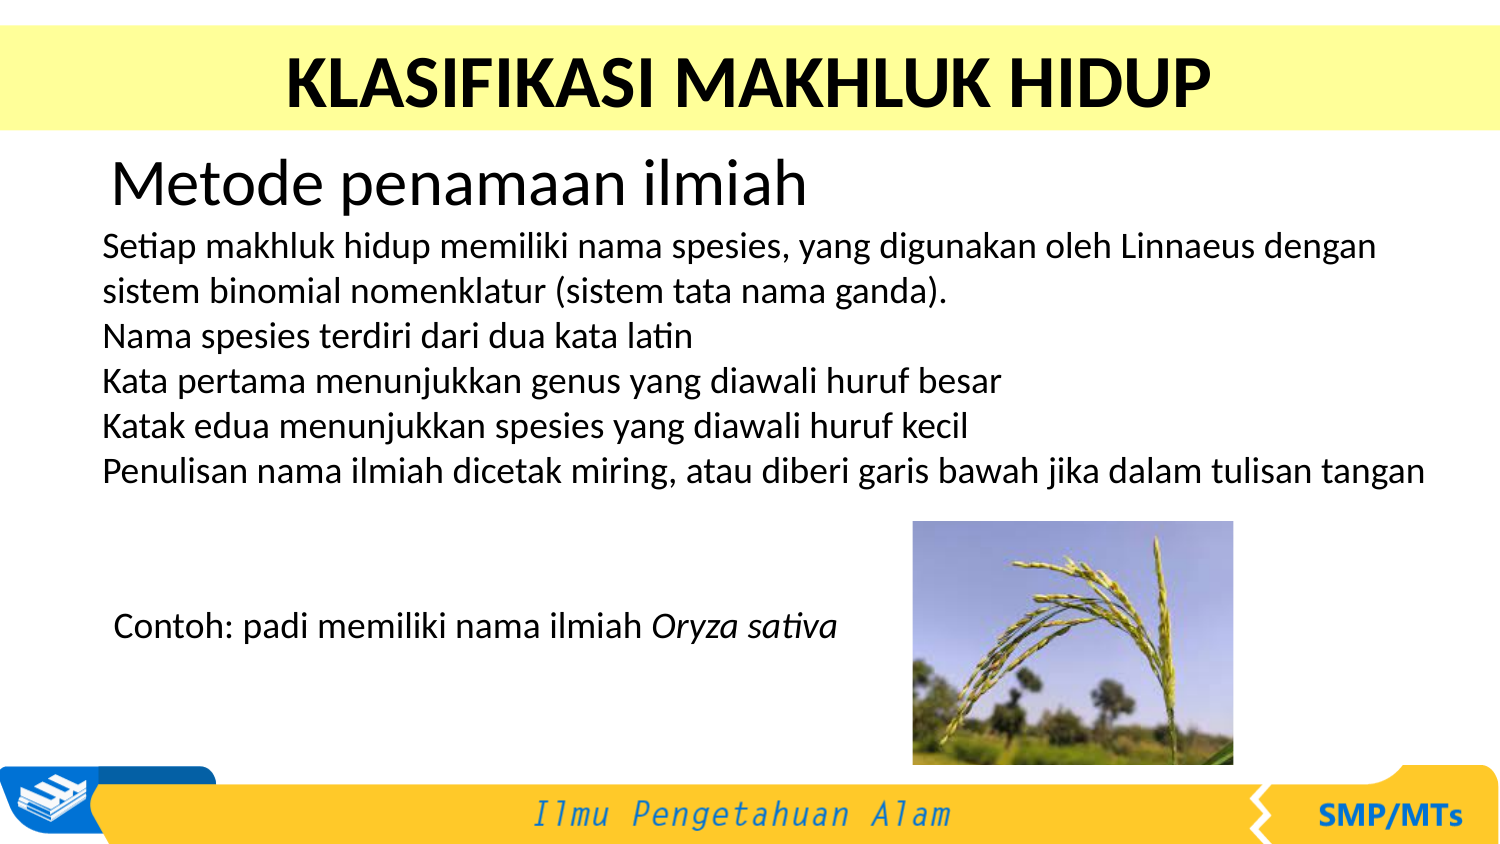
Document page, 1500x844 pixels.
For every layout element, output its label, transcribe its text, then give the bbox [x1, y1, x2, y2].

picture [0, 521, 1499, 844]
text_box KLASIFIKASI MAKHLUK HIDUP [0, 25, 1500, 131]
text_box Metode penamaan ilmiah [95, 131, 824, 227]
text_box Setiap makhluk hidup memiliki nama spesies, yang digunakan oleh Linnaeus dengan sistem binomial nomenklatur (sistem tata nama ganda). Nama spesies terdiri dari dua kata latin Kata pertama menunjukkan genus yang diawali huruf besar Katak edua menunjukkan spesies yang diawali huruf kecil Penulisan nama ilmiah dicetak miring, atau diberi garis bawah jika dalam tulisan tangan [72, 225, 1478, 487]
text_box Contoh: padi memiliki nama ilmiah Oryza sativa [88, 541, 890, 706]
